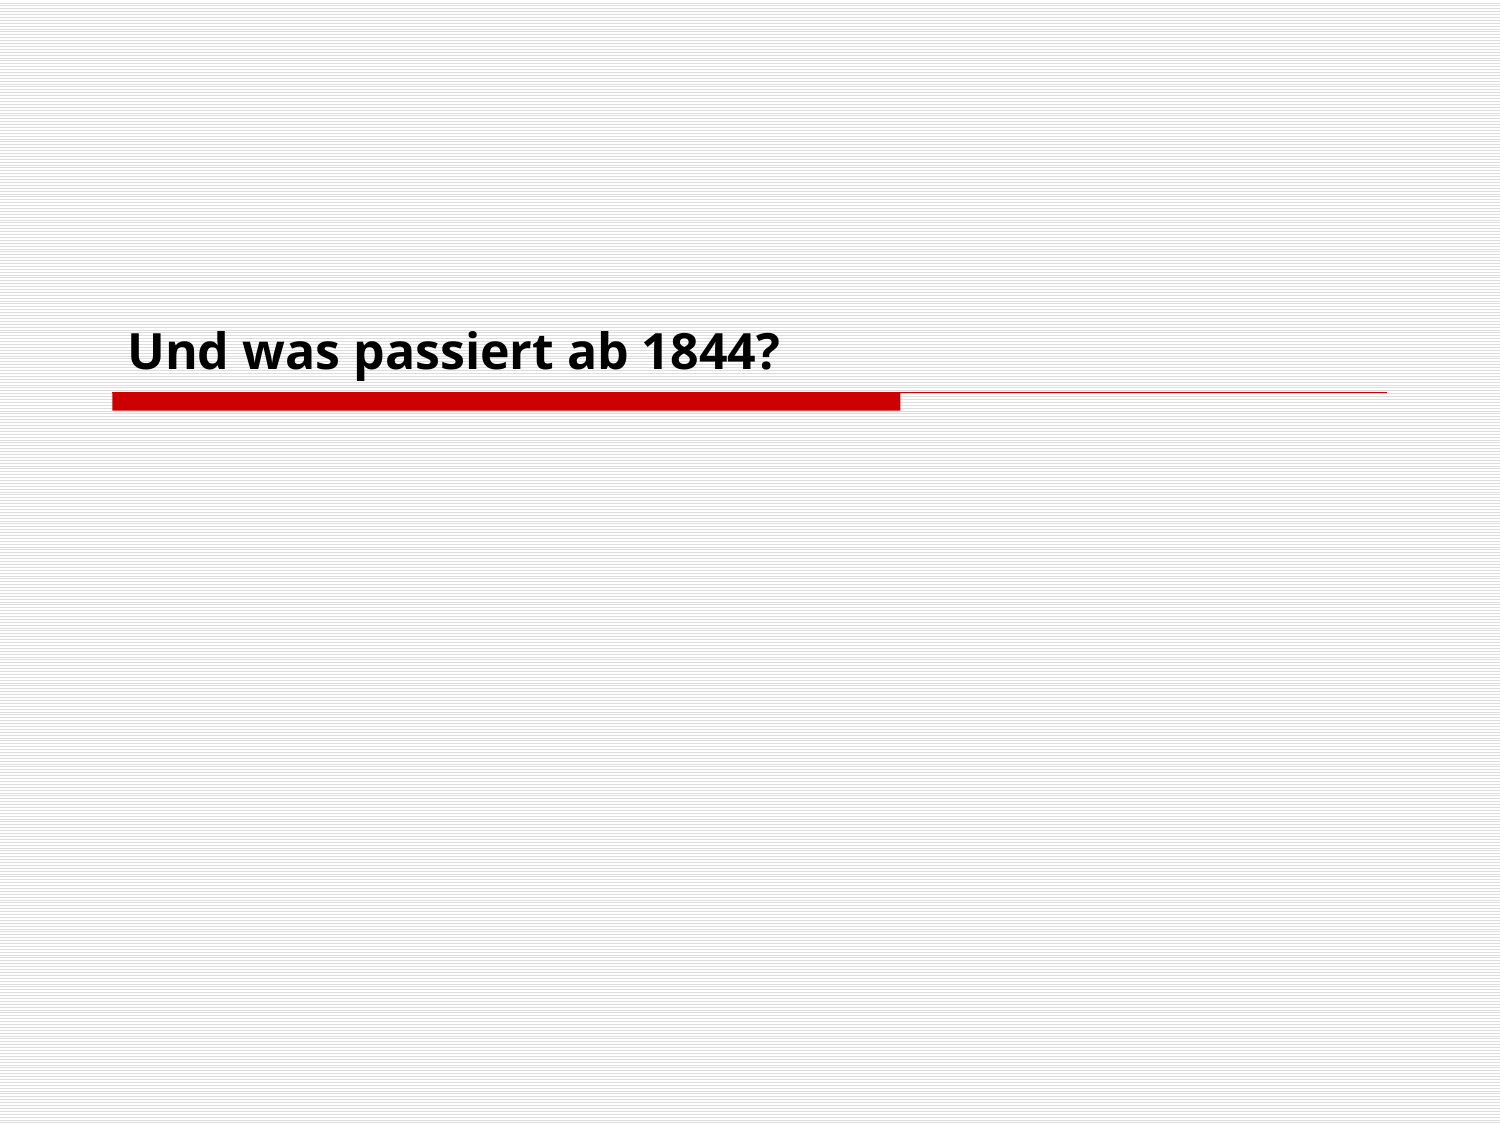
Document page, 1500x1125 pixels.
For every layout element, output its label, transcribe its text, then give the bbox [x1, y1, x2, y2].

footer [512, 1025, 988, 1100]
title Und was passiert ab 1844? [112, 162, 1388, 388]
